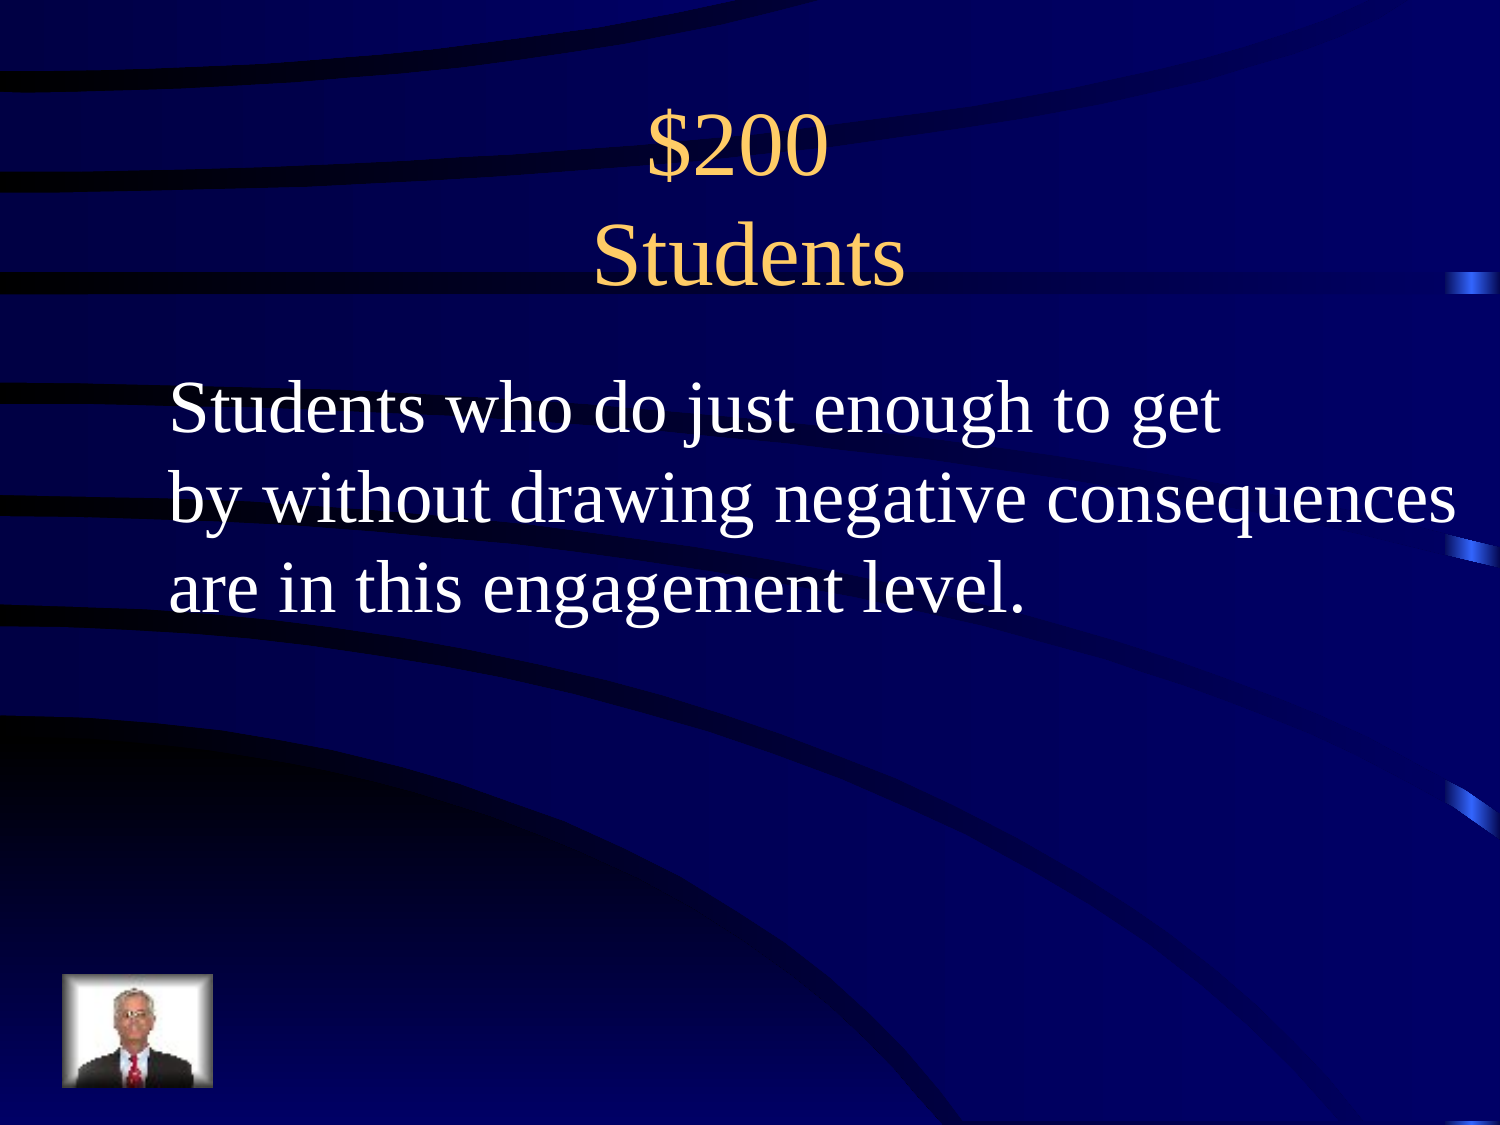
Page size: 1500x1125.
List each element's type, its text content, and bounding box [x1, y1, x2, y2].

title $200 Students [112, 99, 1388, 288]
picture [62, 974, 213, 1088]
text_box Students who do just enough to get by without drawing negative consequences are in this engagement level. [153, 349, 1475, 635]
